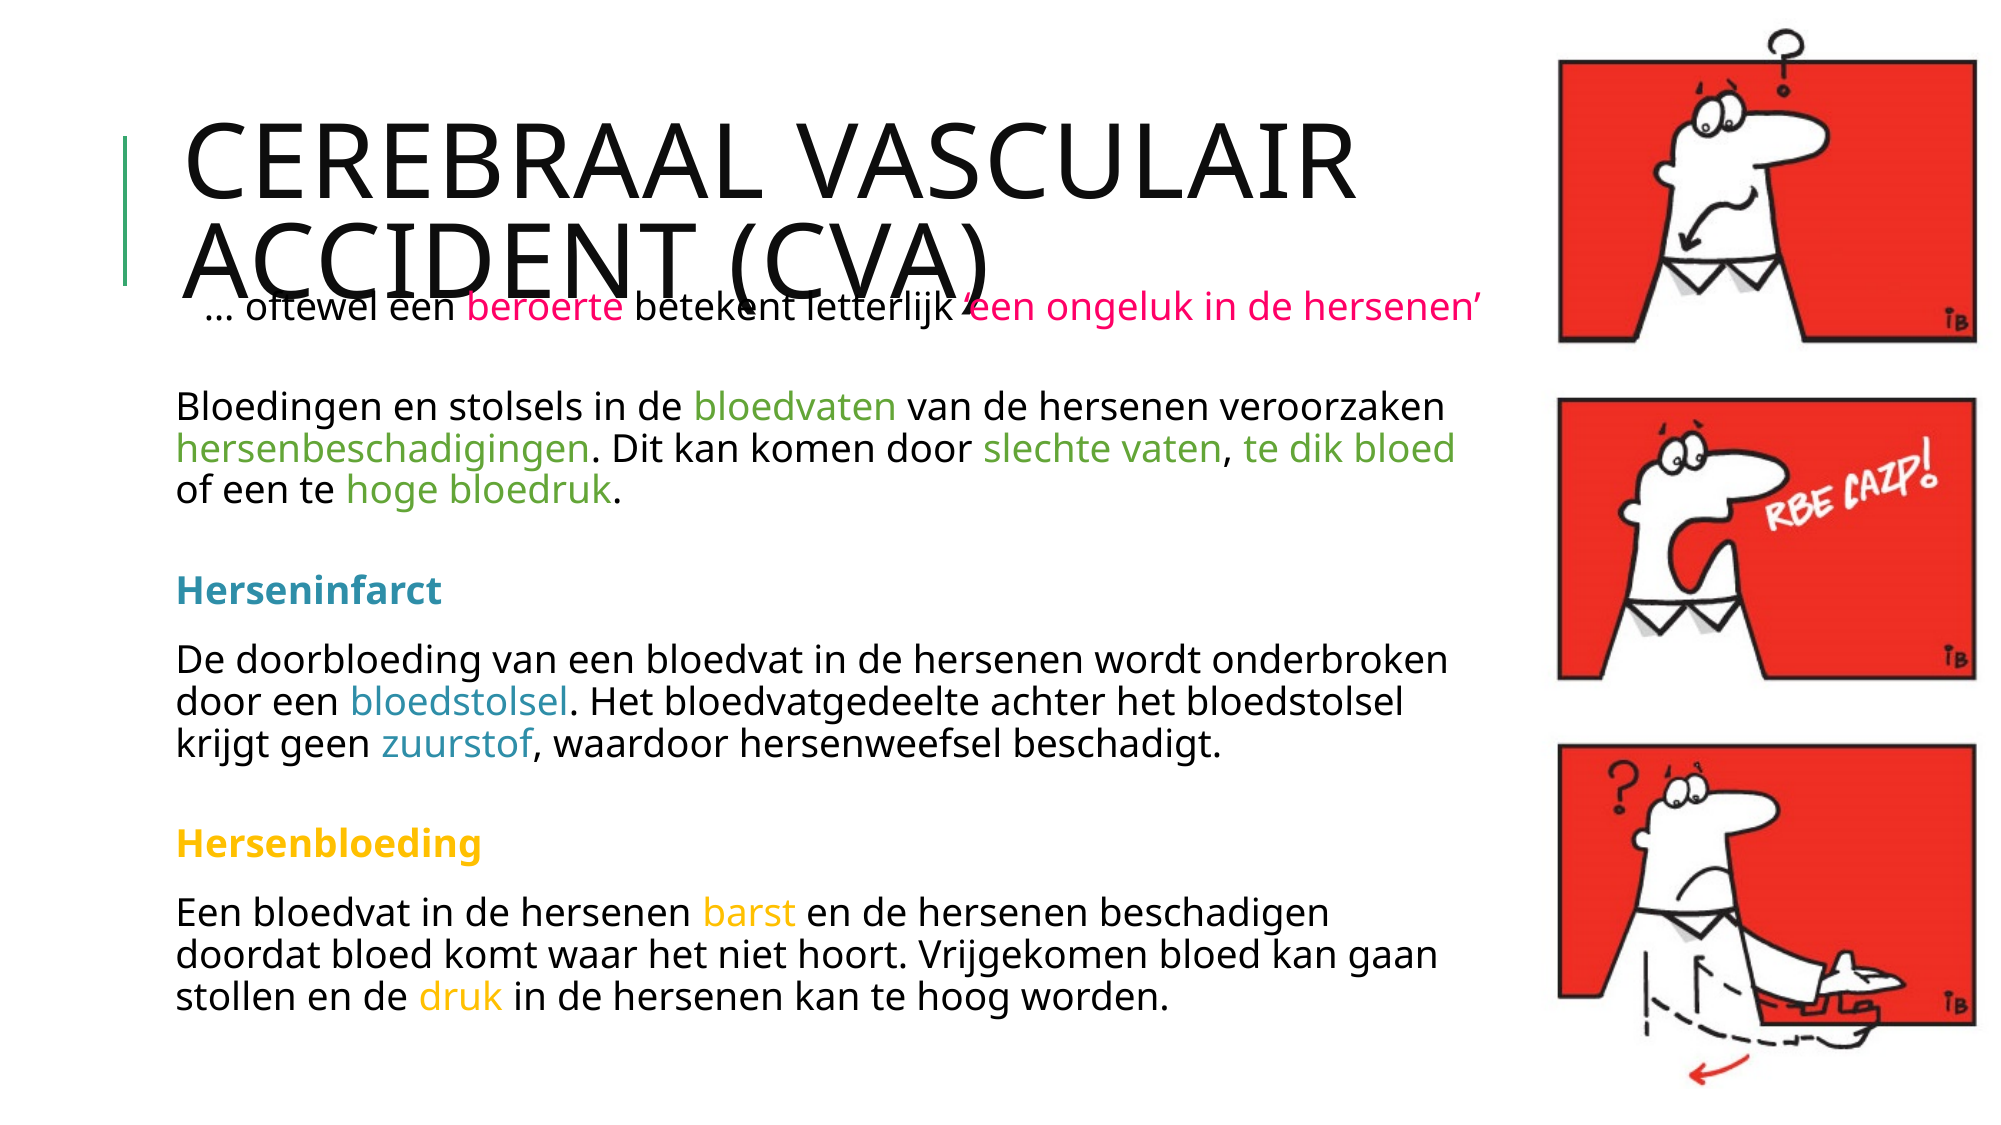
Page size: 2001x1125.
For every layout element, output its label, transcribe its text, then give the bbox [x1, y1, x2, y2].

list … oftewel een beroerte betekent letterlijk ‘een ongeluk in de hersenen’ Bloedingen en stolsels in de bloedvaten van de hersenen veroorzaken hersenbeschadigingen. Dit kan komen door slechte vaten, te dik bloed of een te hoge bloedruk. Herseninfarct De doorbloeding van een bloedvat in de hersenen wordt onderbroken door een bloedstolsel. Het bloedvatgedeelte achter het bloedstolsel krijgt geen zuurstof, waardoor hersenweefsel beschadigt. Hersenbloeding Een bloedvat in de hersenen barst en de hersenen beschadigen doordat bloed komt waar het niet hoort. Vrijgekomen bloed kan gaan stollen en de druk in de hersenen kan te hoog worden. [168, 279, 1489, 1035]
title Cerebraal vasculair accident (CVA) [168, 96, 1527, 342]
picture [1529, 386, 1996, 707]
picture [1529, 730, 1996, 1089]
picture [1534, 7, 2000, 362]
